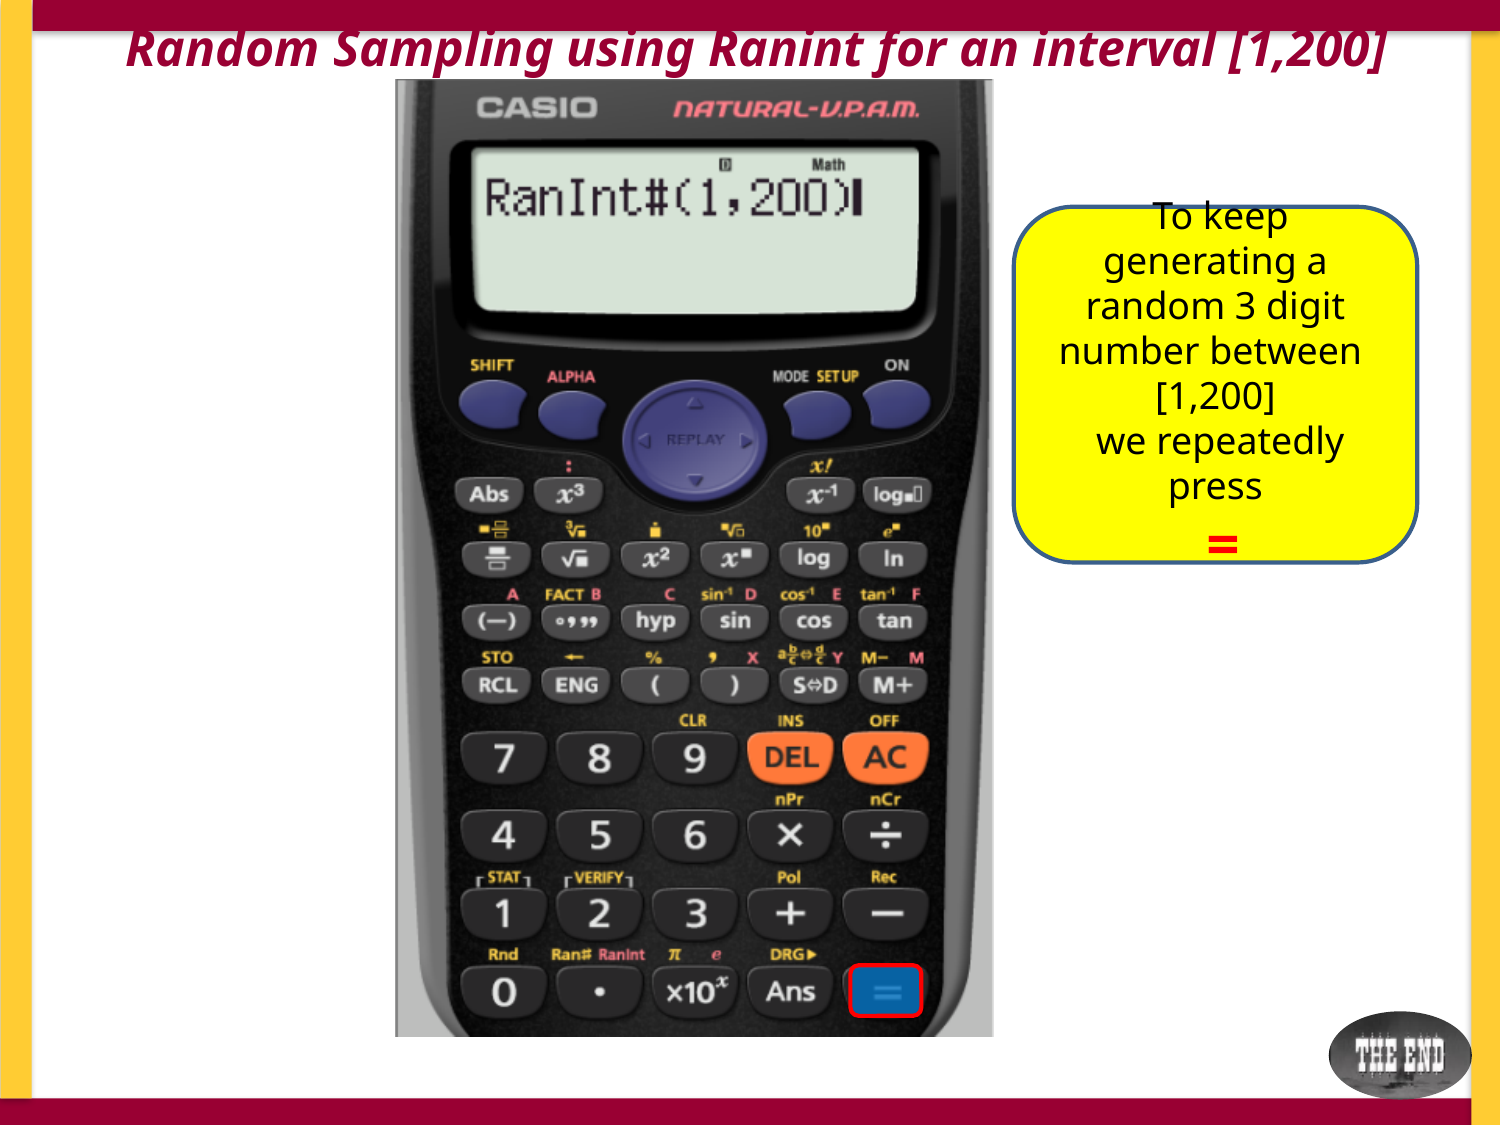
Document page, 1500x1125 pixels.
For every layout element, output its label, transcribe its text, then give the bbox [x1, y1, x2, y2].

text_box Random Sampling using Ranint for an interval [1,200] [32, 9, 1481, 85]
picture [395, 79, 994, 1037]
picture [1328, 1011, 1472, 1100]
text_box To keep generating a random 3 digit number between [1,200] we repeatedly press = [1011, 204, 1420, 565]
